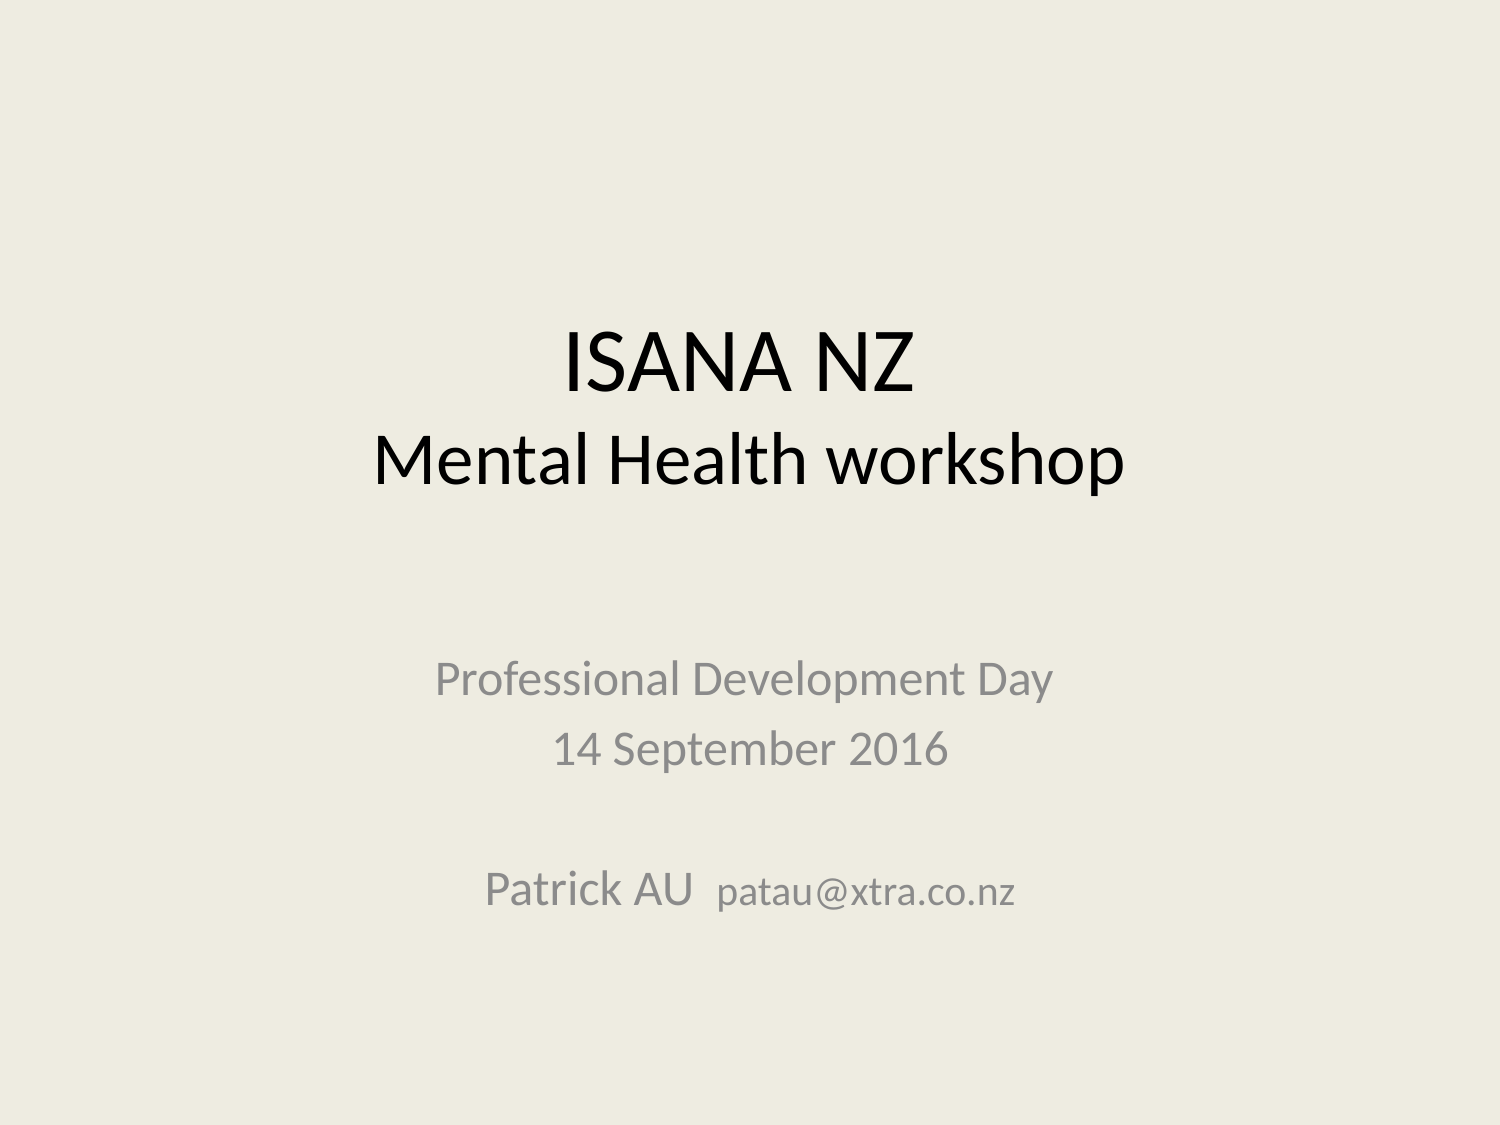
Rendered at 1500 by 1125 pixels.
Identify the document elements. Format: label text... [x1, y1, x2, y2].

subtitle Professional Development Day 14 September 2016 Patrick AU patau@xtra.co.nz [225, 637, 1275, 925]
title ISANA NZ Mental Health workshop [112, 278, 1388, 521]
